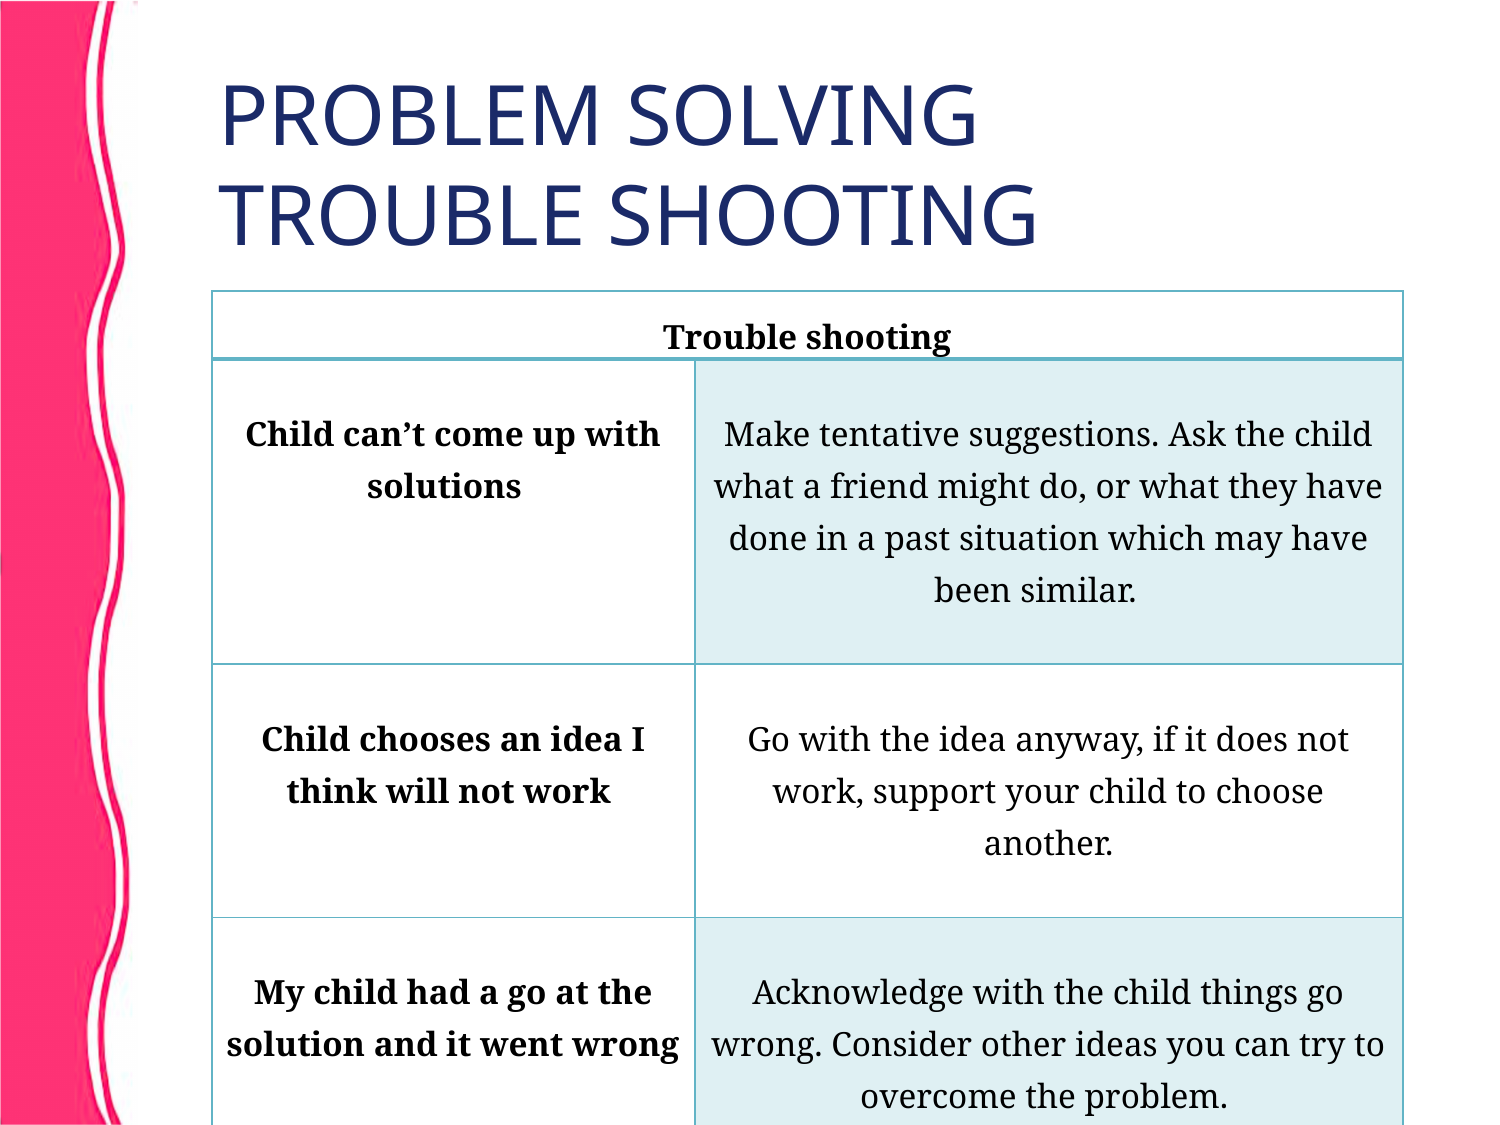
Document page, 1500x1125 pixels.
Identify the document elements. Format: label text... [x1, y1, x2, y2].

table_cell Child chooses an idea I think will not work [213, 665, 694, 917]
table_cell Make tentative suggestions. Ask the child what a friend might do, or what they have done in a past situation which may have been similar. [696, 361, 1402, 663]
table_cell Go with the idea anyway, if it does not work, support your child to choose another. [696, 665, 1402, 917]
table_cell Child can’t come up with solutions [213, 361, 694, 663]
text_box Problem solving Trouble shooting [203, 54, 1500, 191]
table_header Trouble shooting [213, 292, 1402, 357]
picture [0, 2, 632, 1124]
table_cell My child had a go at the solution and it went wrong [213, 918, 694, 1125]
table_cell Acknowledge with the child things go wrong. Consider other ideas you can try to overcome the problem. [696, 918, 1402, 1125]
